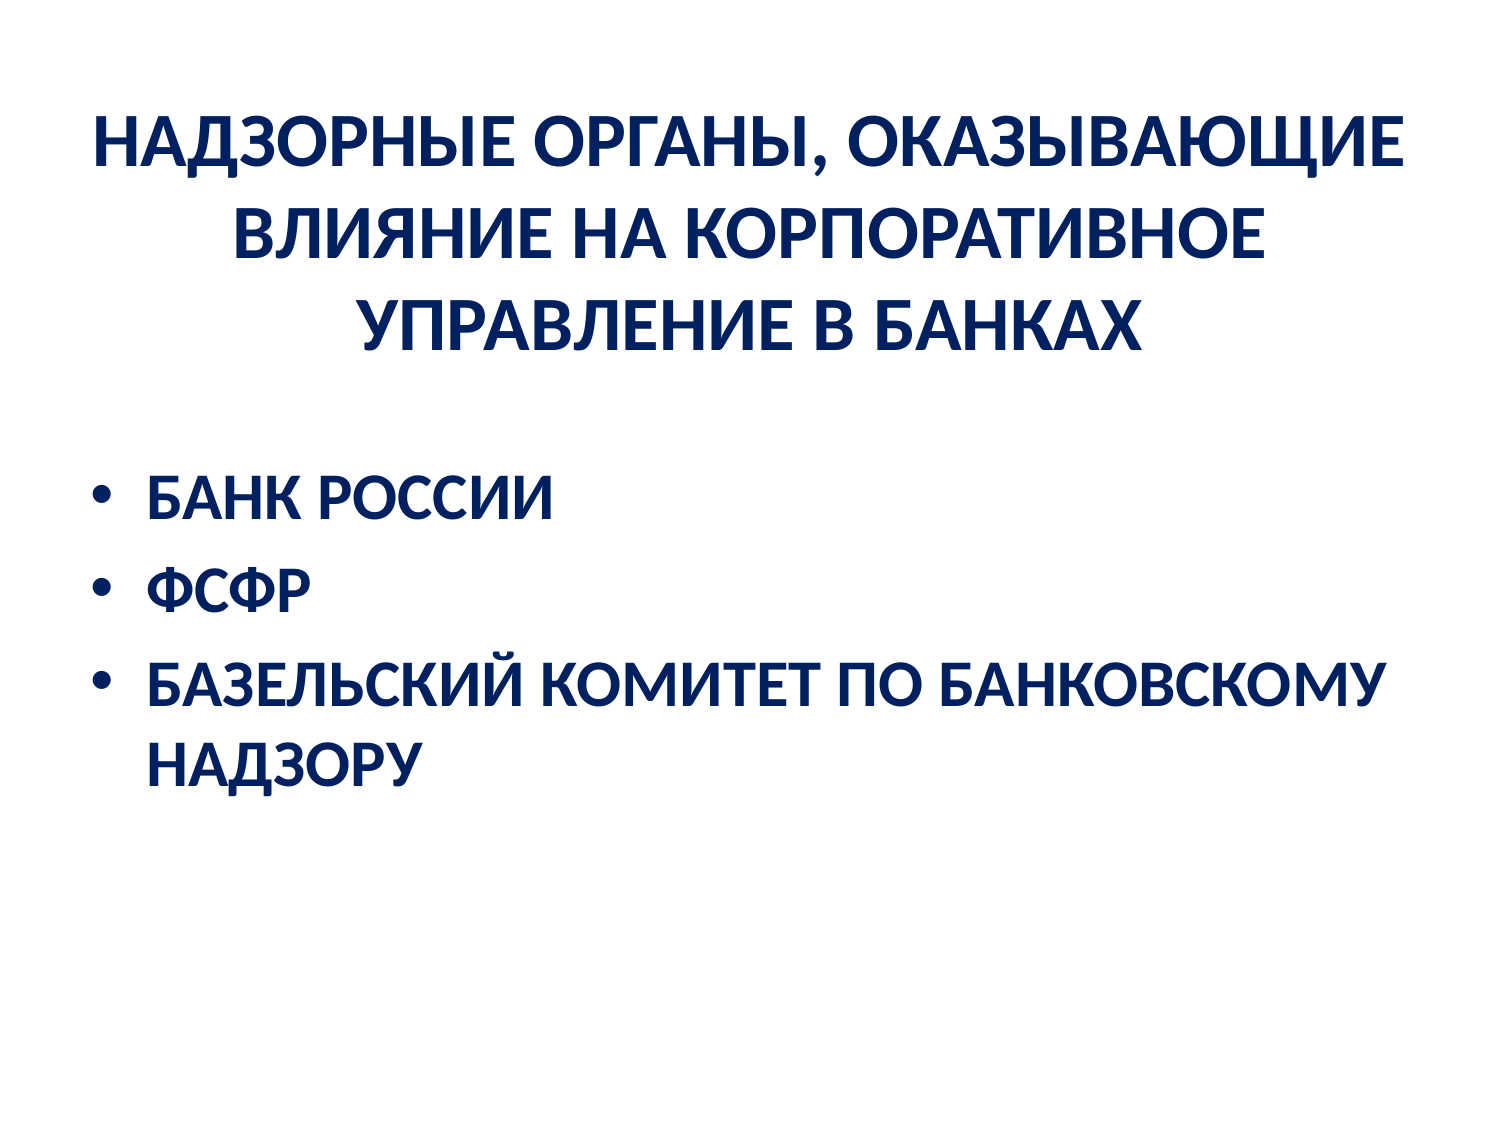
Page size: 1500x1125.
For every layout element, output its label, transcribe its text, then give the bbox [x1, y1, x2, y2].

list БАНК РОССИИ ФСФР БАЗЕЛЬСКИЙ КОМИТЕТ ПО БАНКОВСКОМУ НАДЗОРУ [75, 445, 1425, 1005]
title НАДЗОРНЫЕ ОРГАНЫ, ОКАЗЫВАЮЩИЕ ВЛИЯНИЕ НА КОРПОРАТИВНОЕ УПРАВЛЕНИЕ В БАНКАХ [75, 45, 1425, 411]
